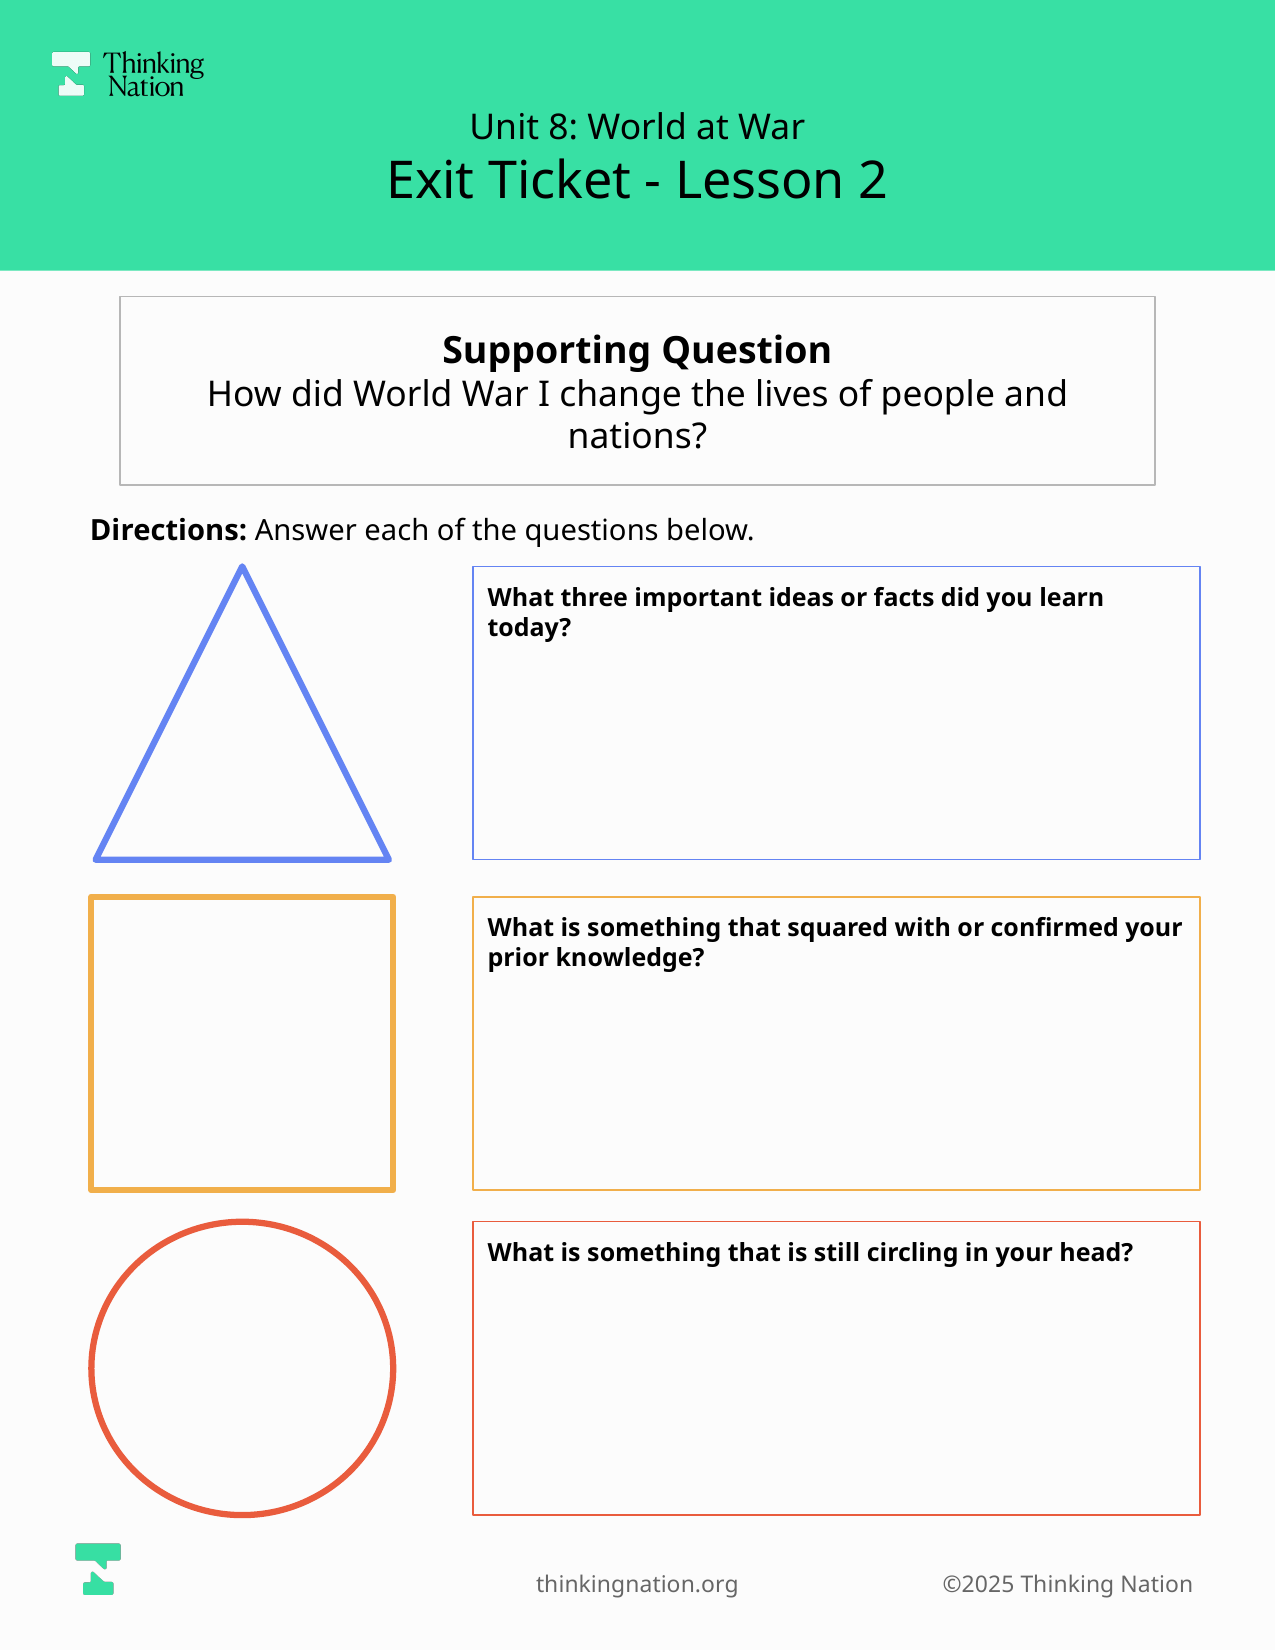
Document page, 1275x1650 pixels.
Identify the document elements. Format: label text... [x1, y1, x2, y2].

text_box ©2025 Thinking Nation [907, 1553, 1210, 1605]
text_box Supporting Question How did World War I change the lives of people and nations? [119, 296, 1156, 485]
text_box [95, 566, 389, 860]
picture [35, 37, 210, 110]
picture [62, 1533, 134, 1605]
text_box thinkingnation.org [486, 1553, 789, 1605]
text_box [91, 896, 394, 1191]
text_box What three important ideas or facts did you learn today? [472, 566, 1201, 860]
text_box What is something that is still circling in your head? [472, 1221, 1201, 1516]
text_box [91, 1221, 394, 1516]
text_box Unit 8: World at War Exit Ticket - Lesson 2 [0, 0, 1275, 271]
text_box Directions: Answer each of the questions below. [74, 496, 1201, 562]
text_box What is something that squared with or confirmed your prior knowledge? [472, 896, 1201, 1191]
